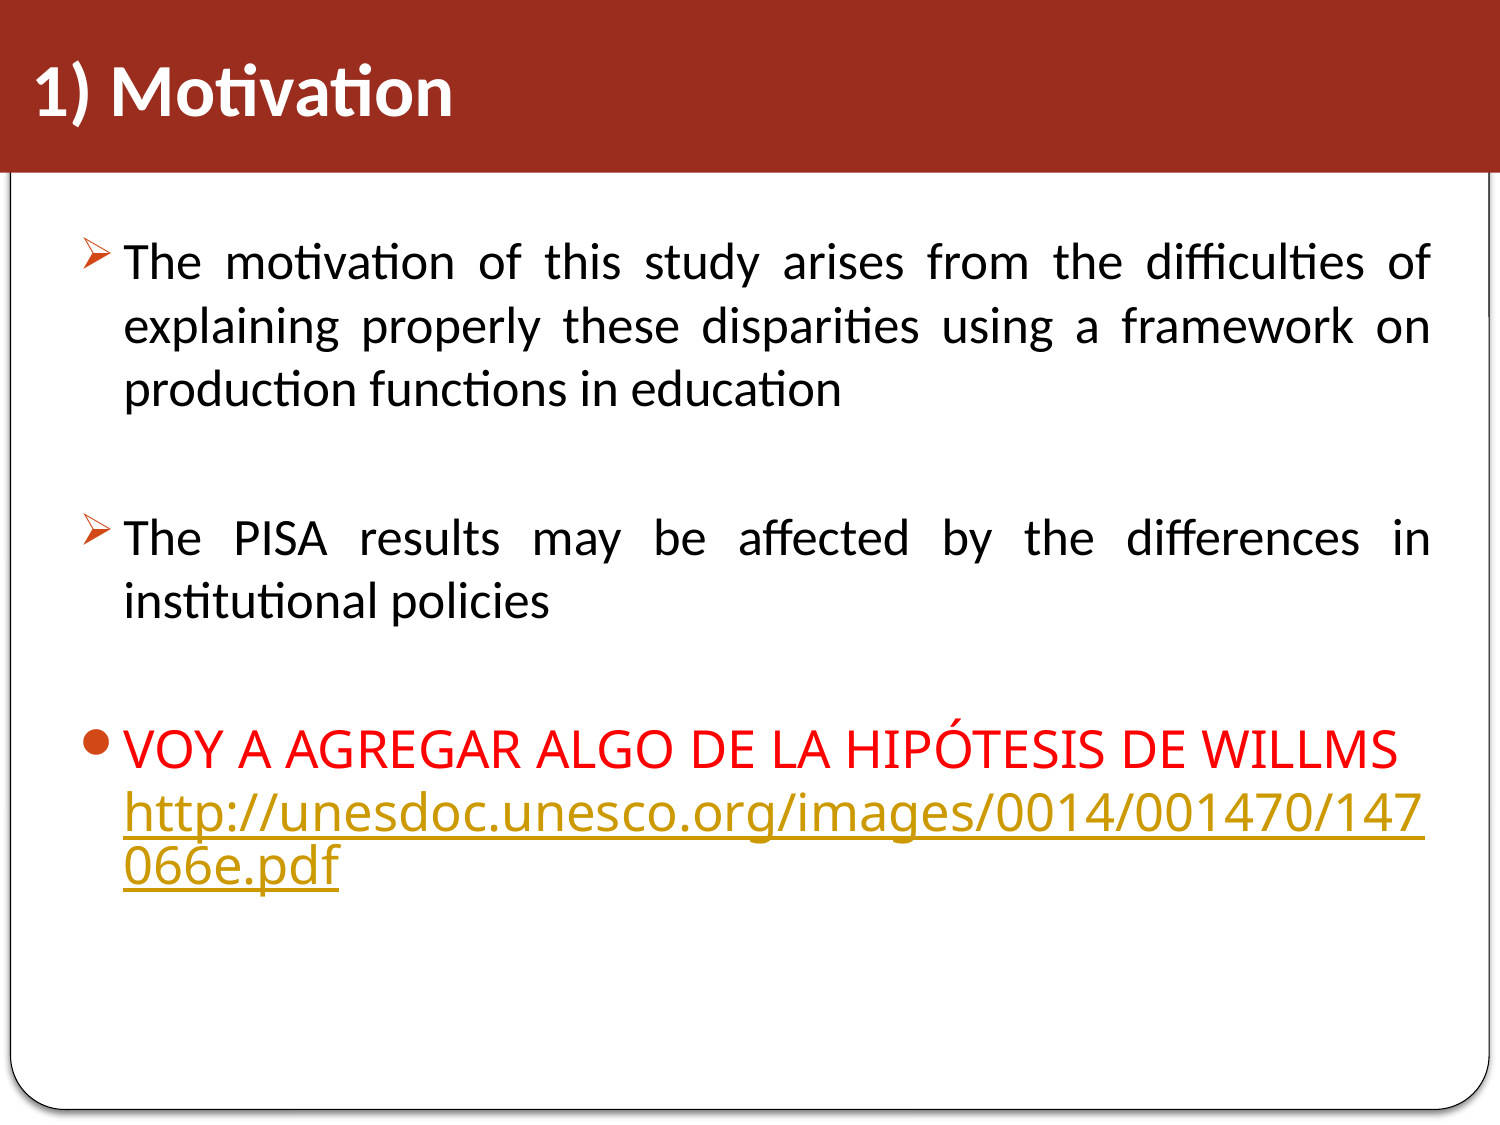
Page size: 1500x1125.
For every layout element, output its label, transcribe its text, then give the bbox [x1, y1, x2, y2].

text_box 1) Motivation [0, 0, 1500, 173]
list The motivation of this study arises from the difficulties of explaining properly these disparities using a framework on production functions in education The PISA results may be affected by the differences in institutional policies VOY A AGREGAR ALGO DE LA HIPÓTESIS DE WILLMS http://unesdoc.unesco.org/images/0014/001470/147066e.pdf [64, 219, 1447, 970]
